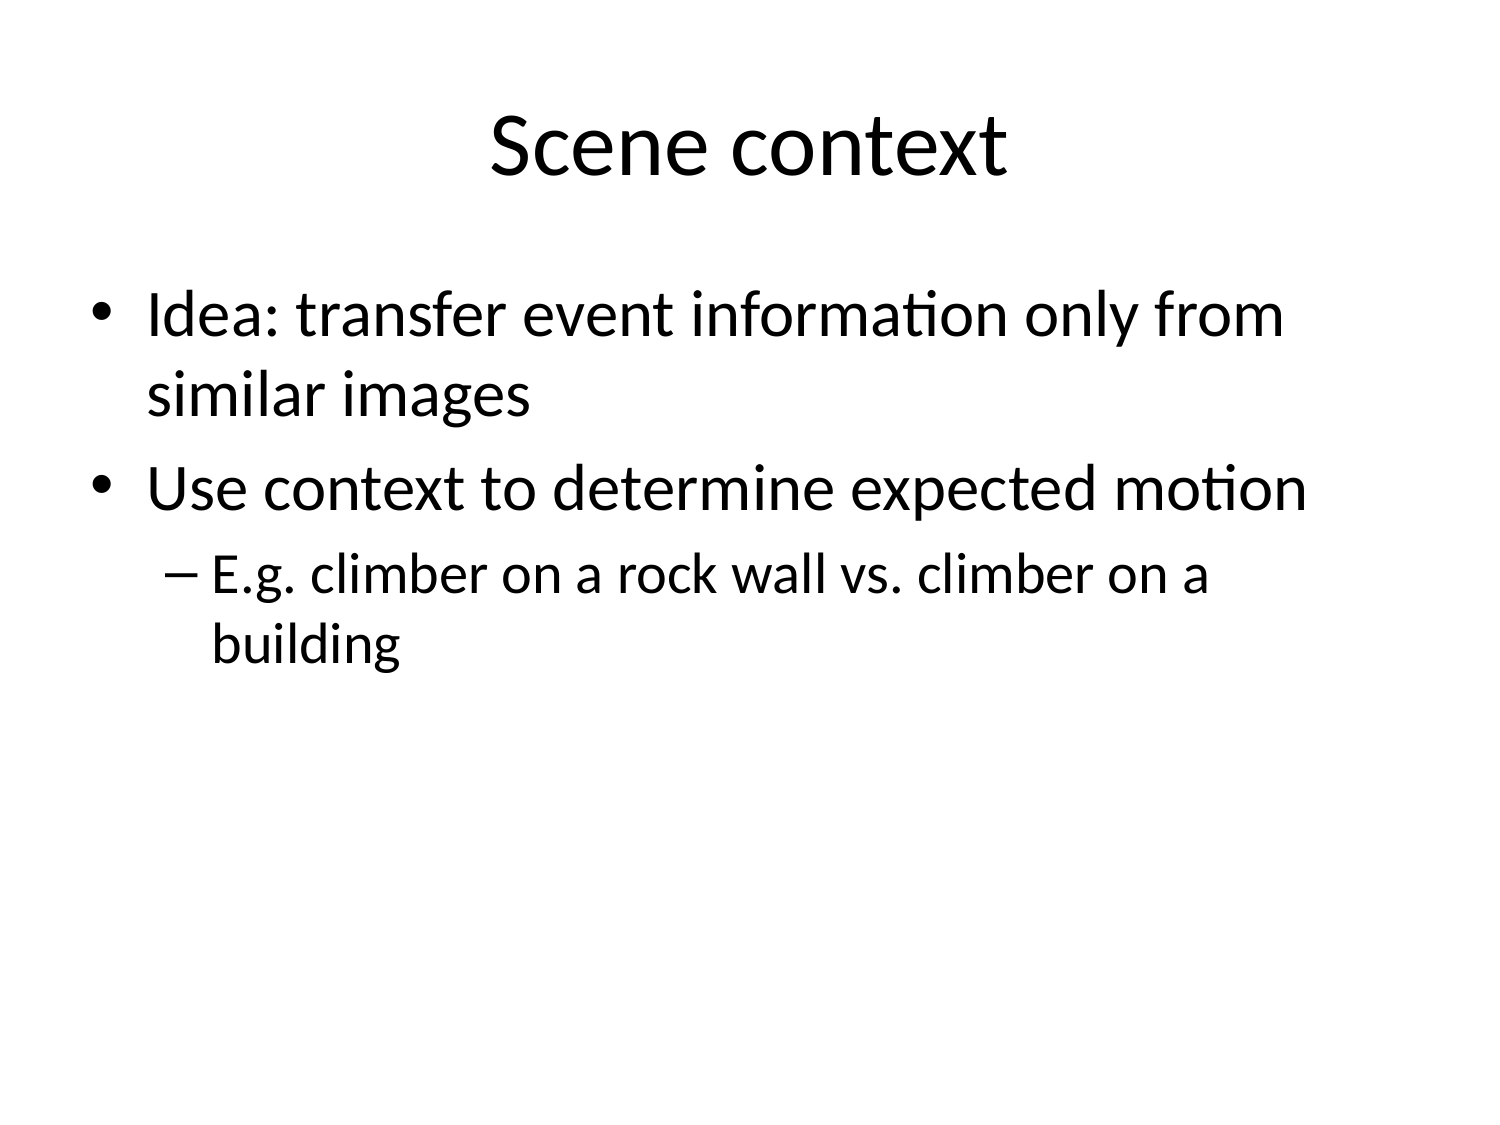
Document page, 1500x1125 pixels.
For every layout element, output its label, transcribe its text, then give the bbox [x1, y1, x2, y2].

title Scene context [75, 45, 1425, 233]
list Idea: transfer event information only from similar images Use context to determine expected motion E.g. climber on a rock wall vs. climber on a building [75, 262, 1425, 1005]
